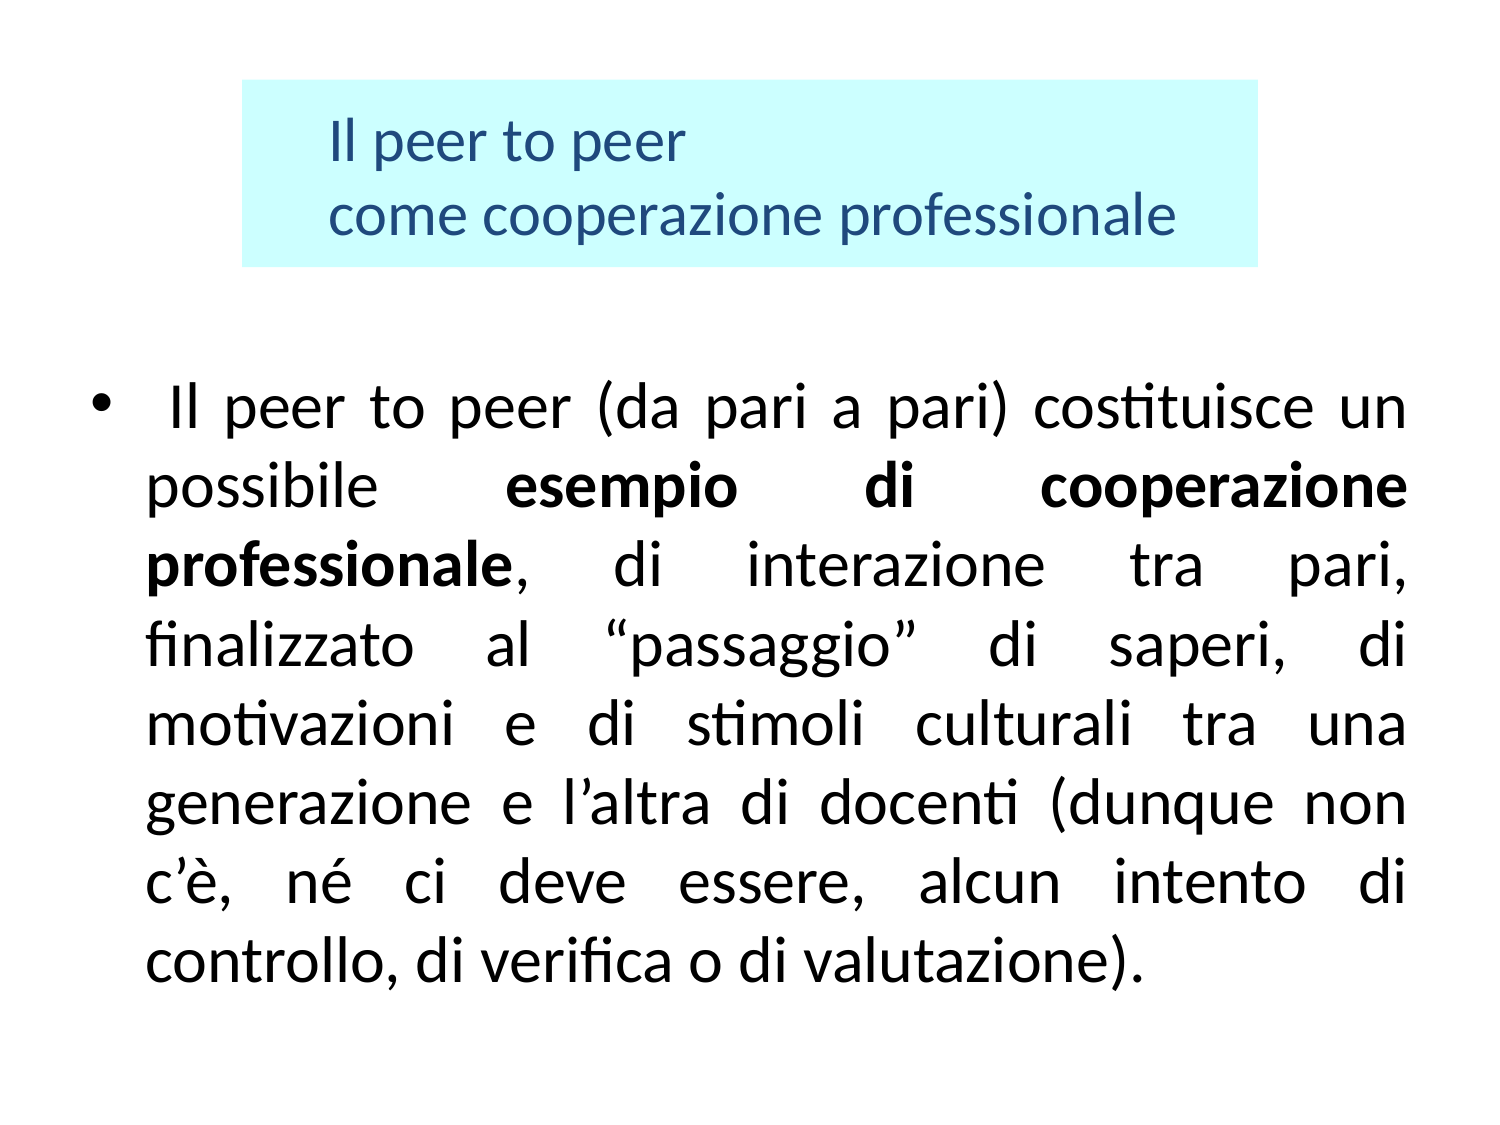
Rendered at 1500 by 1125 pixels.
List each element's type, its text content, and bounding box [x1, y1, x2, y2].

text_box Il peer to peer come cooperazione professionale [242, 79, 1258, 268]
list Il peer to peer (da pari a pari) costituisce un possibile esempio di cooperazione professionale, di interazione tra pari, finalizzato al “passaggio” di saperi, di motivazioni e di stimoli culturali tra una generazione e l’altra di docenti (dunque non c’è, né ci deve essere, alcun intento di controllo, di verifica o di valutazione). [75, 262, 1425, 1005]
